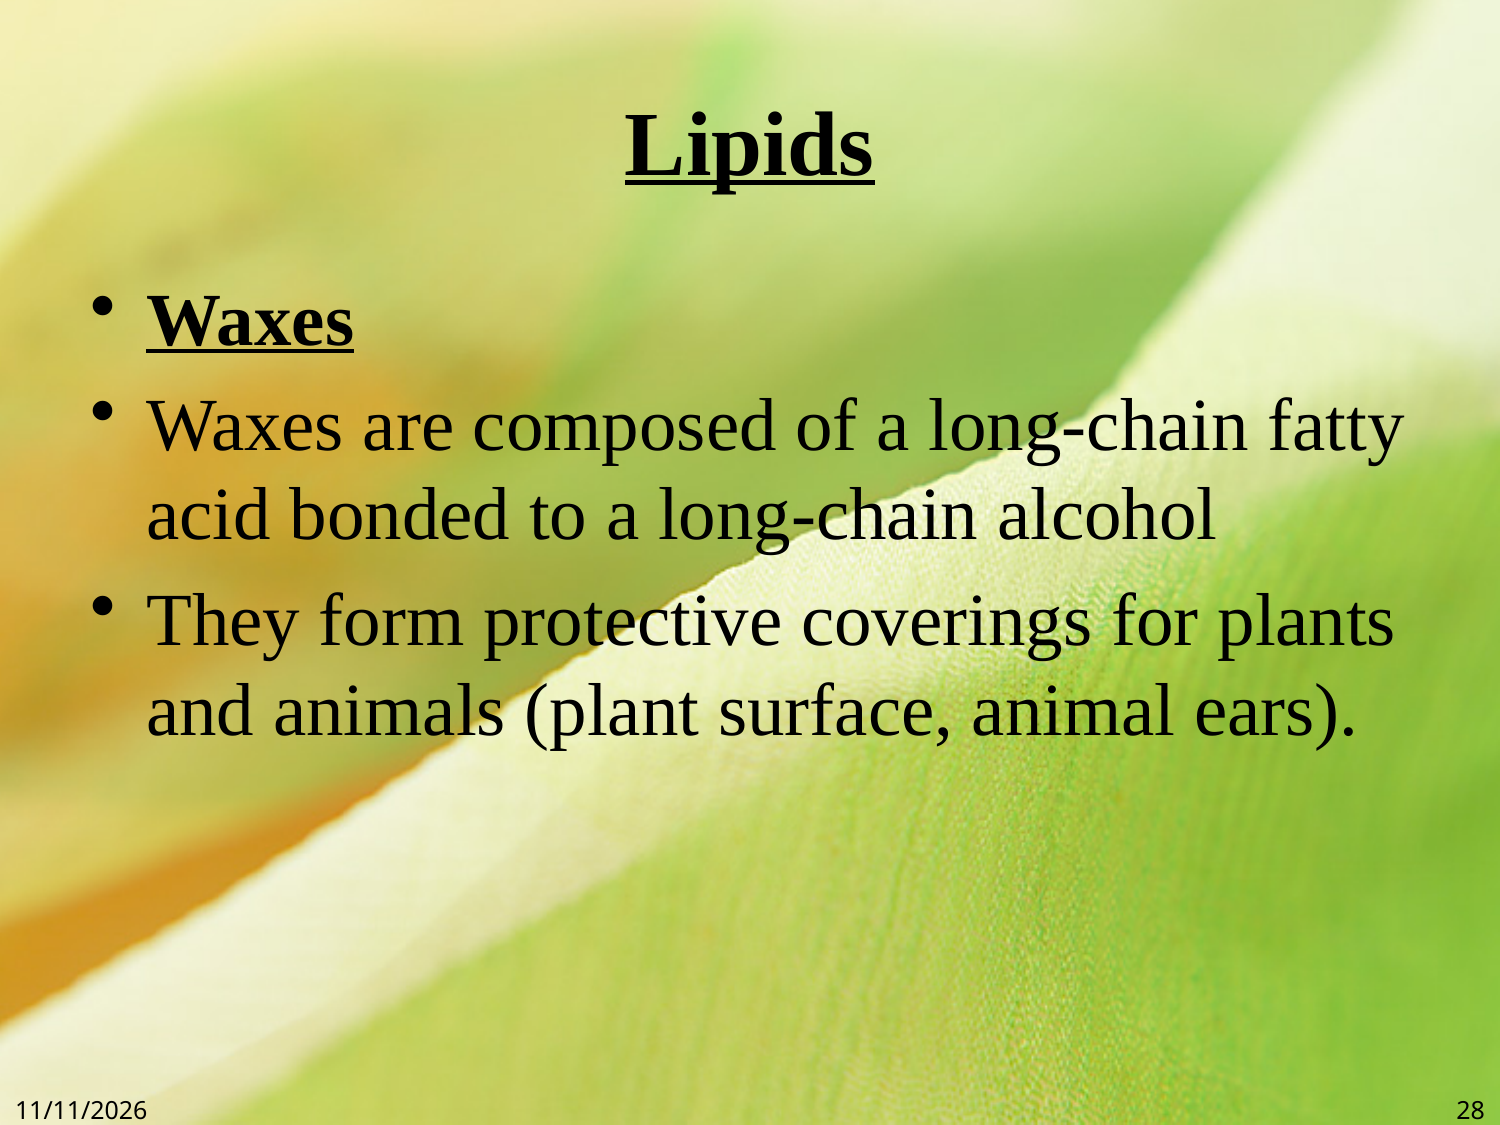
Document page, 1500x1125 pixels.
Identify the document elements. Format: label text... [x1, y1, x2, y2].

slide_number 28 [1324, 1087, 1500, 1125]
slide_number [0, 1087, 351, 1125]
list Waxes Waxes are composed of a long-chain fatty acid bonded to a long-chain alcohol They form protective coverings for plants and animals (plant surface, animal ears). [74, 262, 1426, 1006]
title Lipids [74, 44, 1426, 233]
picture [0, 0, 1500, 1125]
